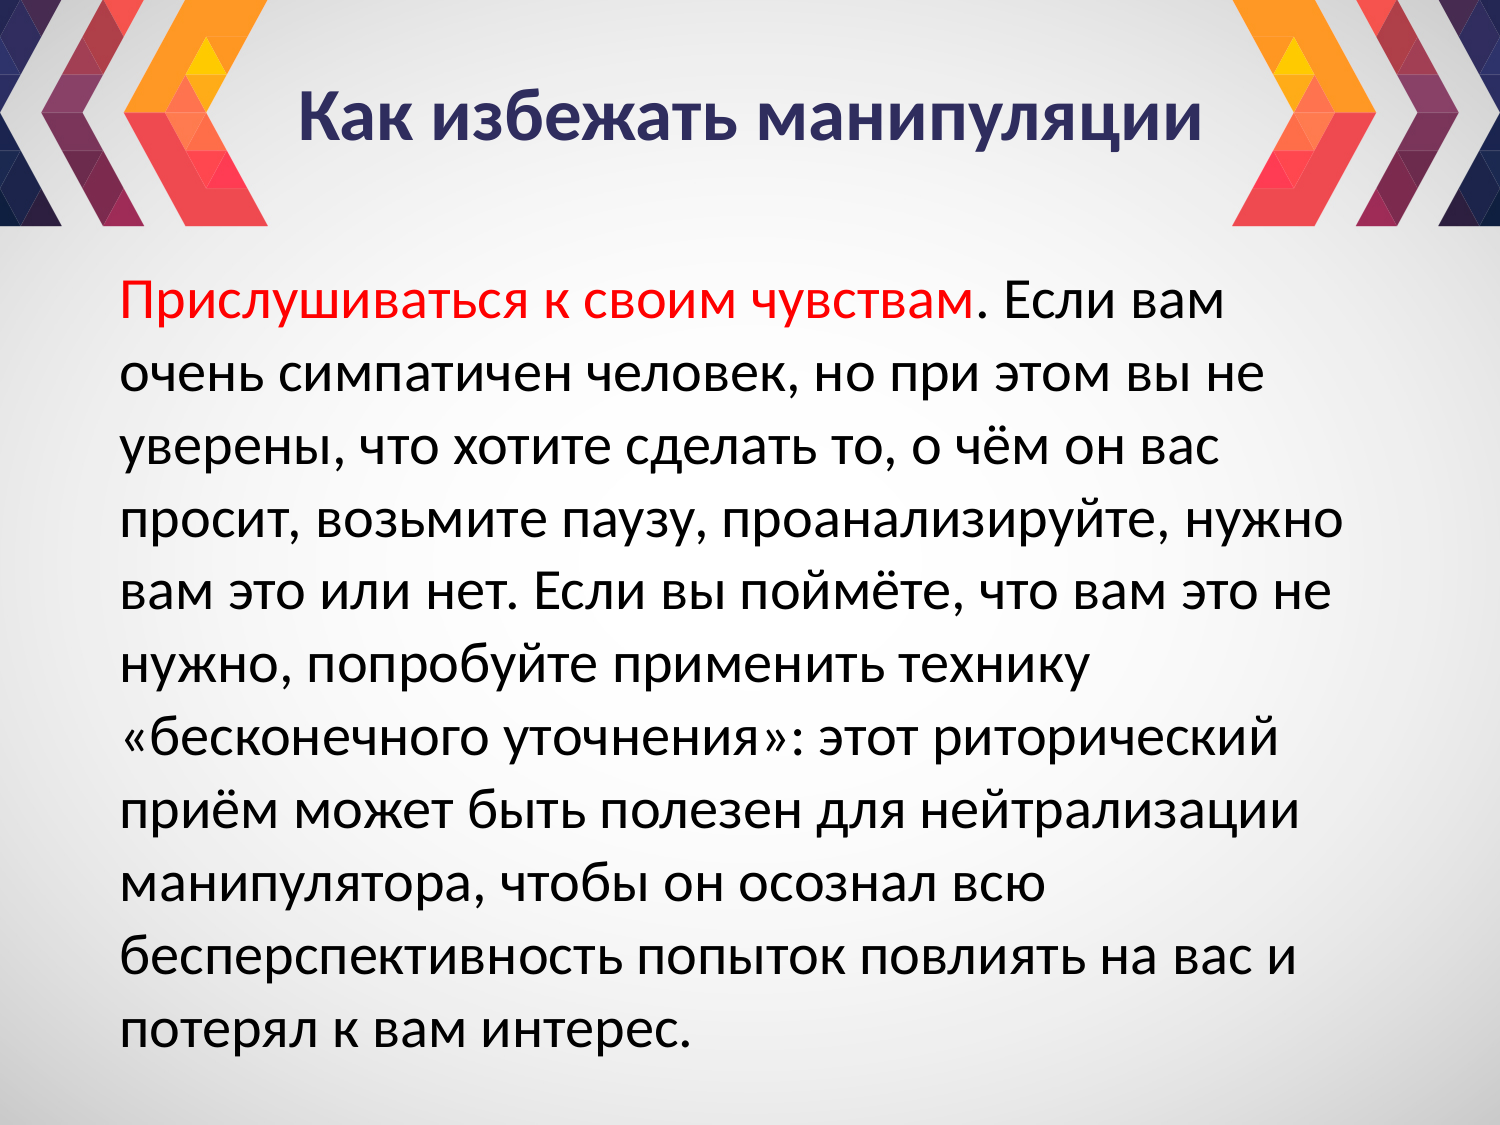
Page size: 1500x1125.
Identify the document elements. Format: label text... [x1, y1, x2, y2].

picture [0, 0, 1500, 1125]
title Как избежать манипуляции [209, 59, 1293, 173]
list Прислушиваться к своим чувствам. Если вам очень симпатичен человек, но при этом вы не уверены, что хотите сделать то, о чём он вас просит, возьмите паузу, проанализируйте, нужно вам это или нет. Если вы поймёте, что вам это не нужно, попробуйте применить технику «бесконечного уточнения»: этот риторический приём может быть полезен для нейтрализации манипулятора, чтобы он осознал всю бесперспективность попыток повлиять на вас и потерял к вам интерес. [104, 249, 1399, 1098]
